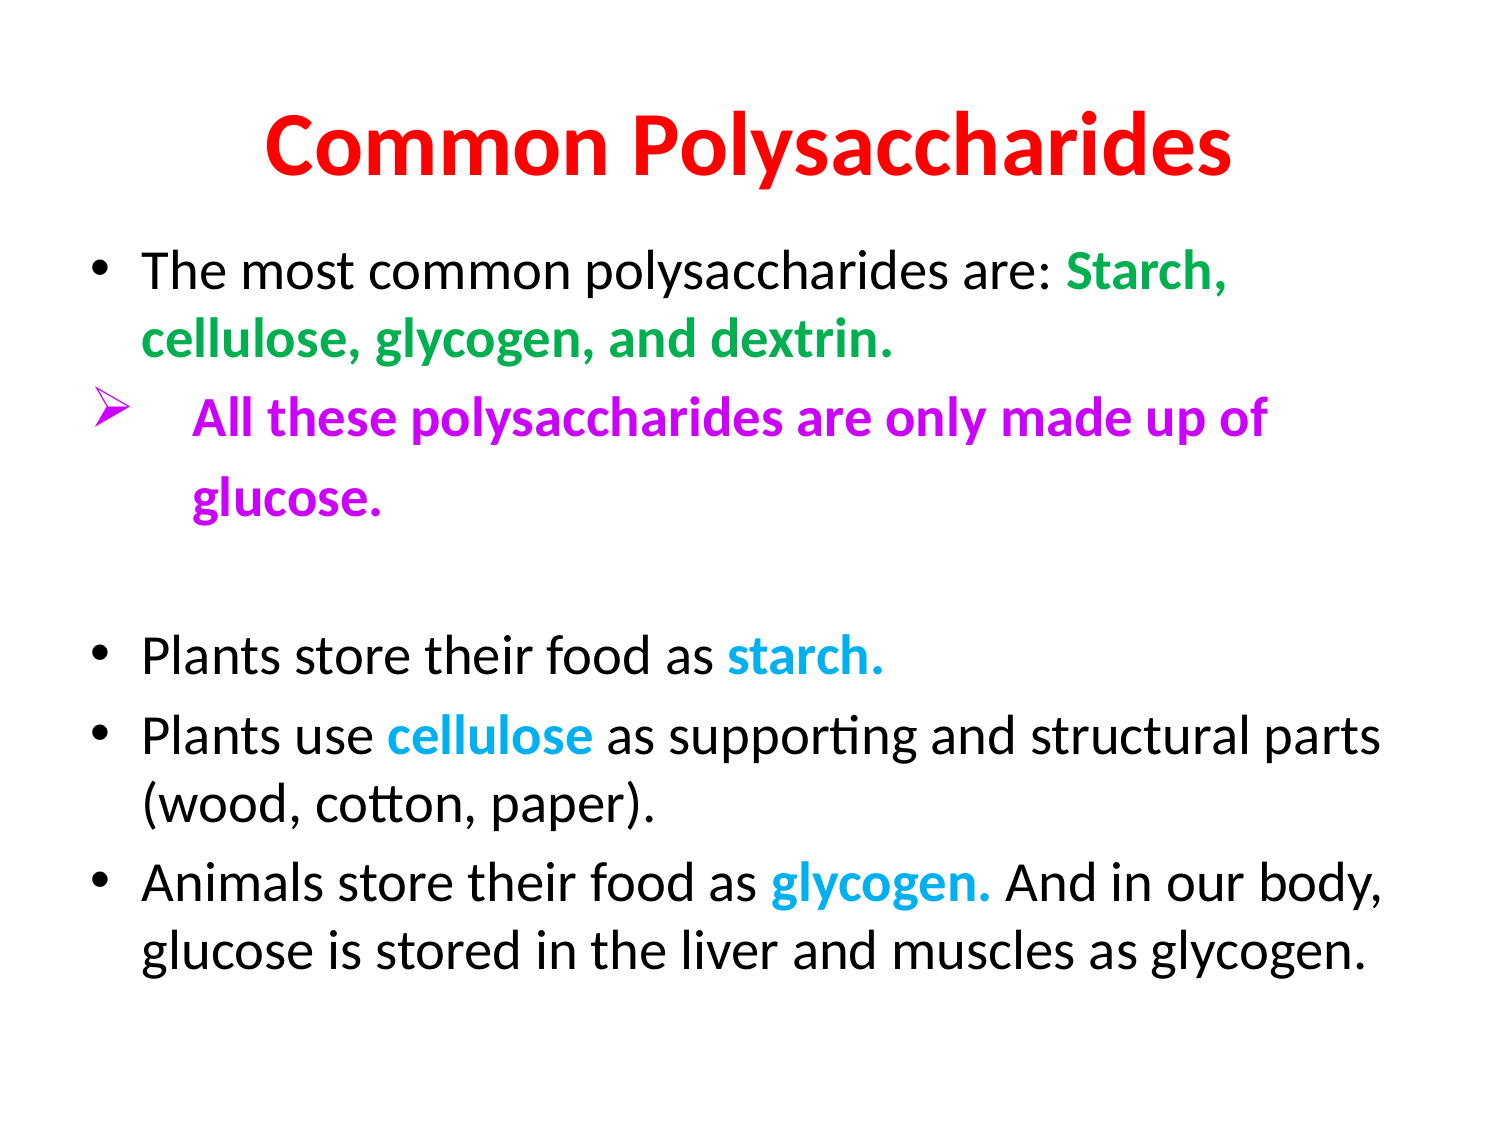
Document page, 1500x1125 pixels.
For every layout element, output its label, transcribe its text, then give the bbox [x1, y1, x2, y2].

list The most common polysaccharides are: Starch, cellulose, glycogen, and dextrin. All these polysaccharides are only made up of glucose. Plants store their food as starch. Plants use cellulose as supporting and structural parts (wood, cotton, paper). Animals store their food as glycogen. And in our body, glucose is stored in the liver and muscles as glycogen. [75, 224, 1425, 1041]
title Common Polysaccharides [75, 45, 1425, 224]
